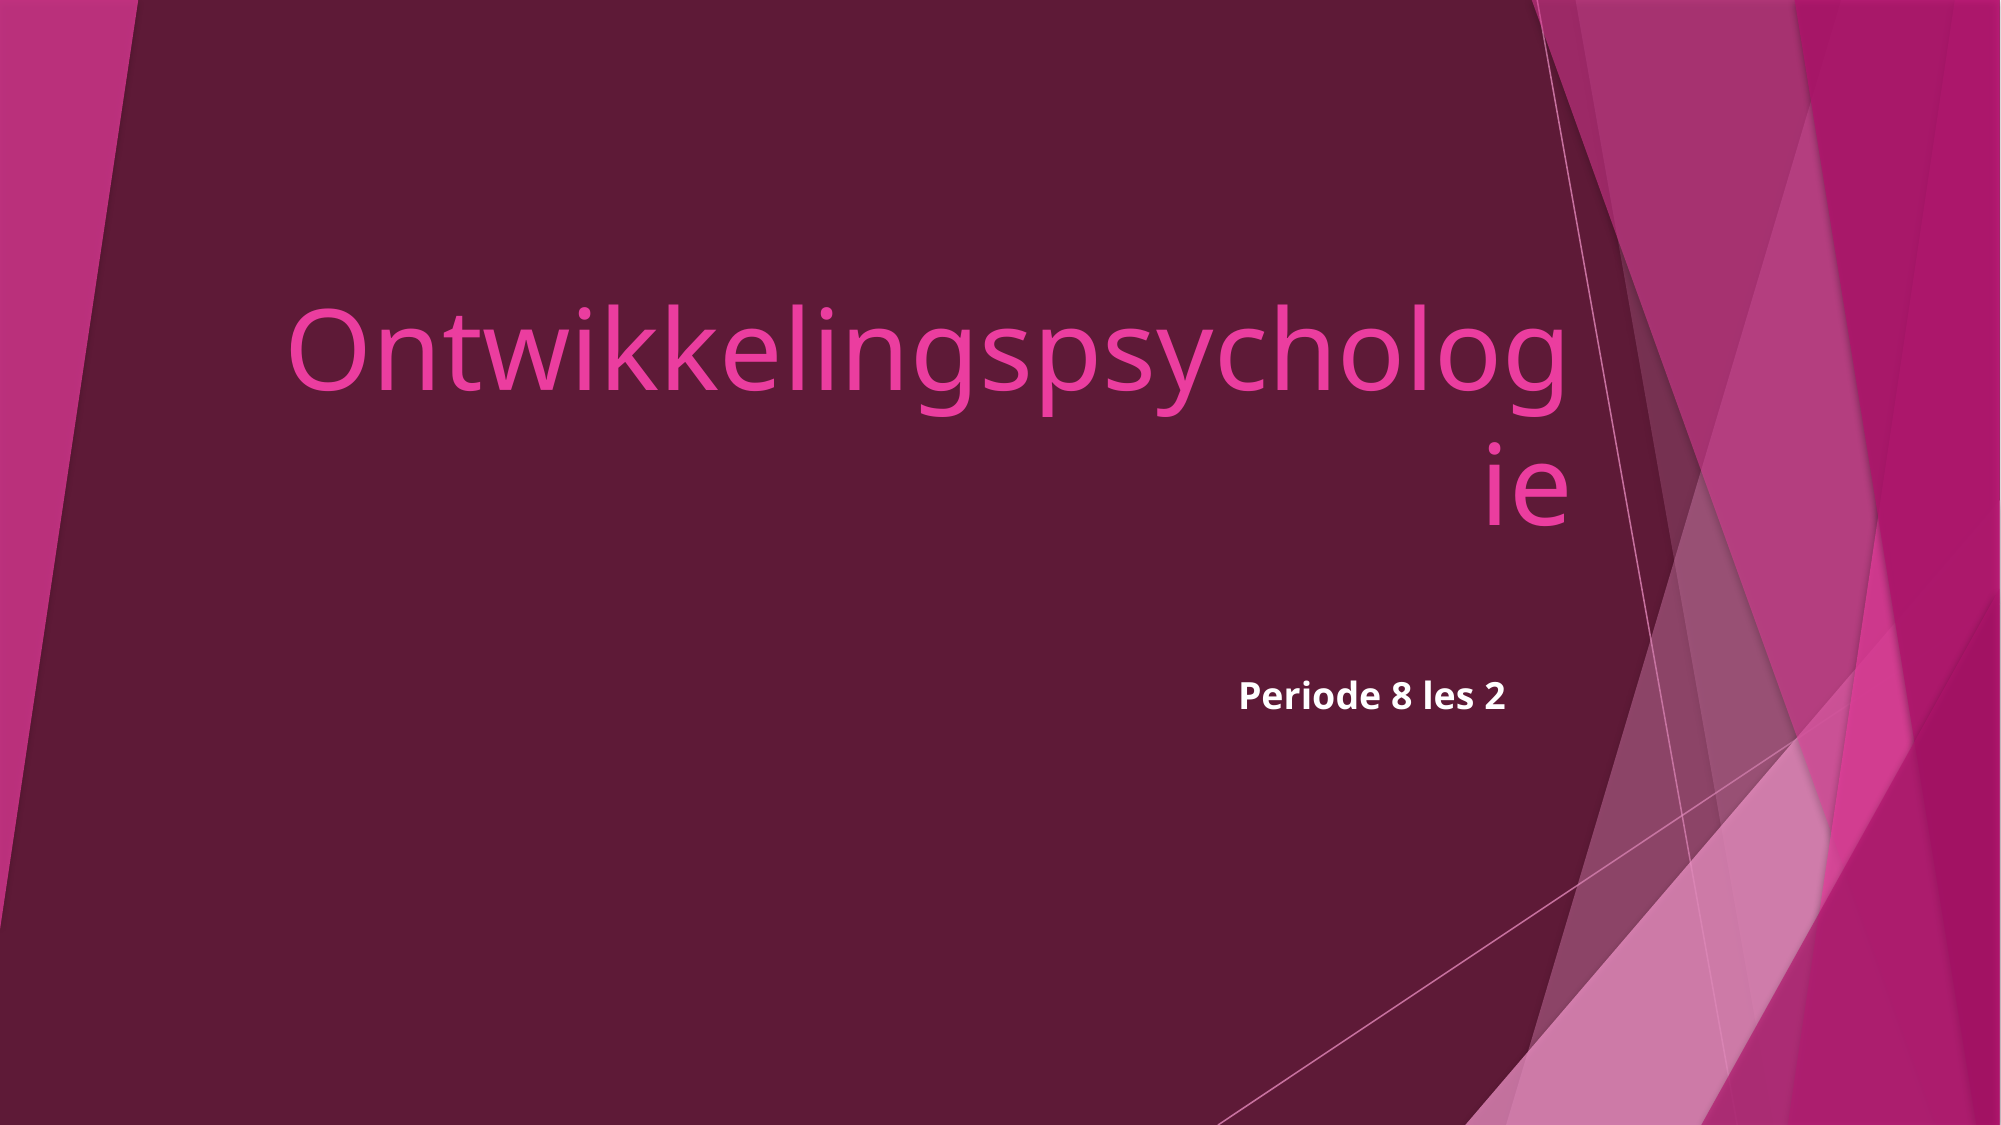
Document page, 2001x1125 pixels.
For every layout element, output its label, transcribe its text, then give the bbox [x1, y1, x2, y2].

subtitle Periode 8 les 2 [247, 664, 1522, 845]
title Ontwikkelingspsychologie [247, 306, 1588, 556]
